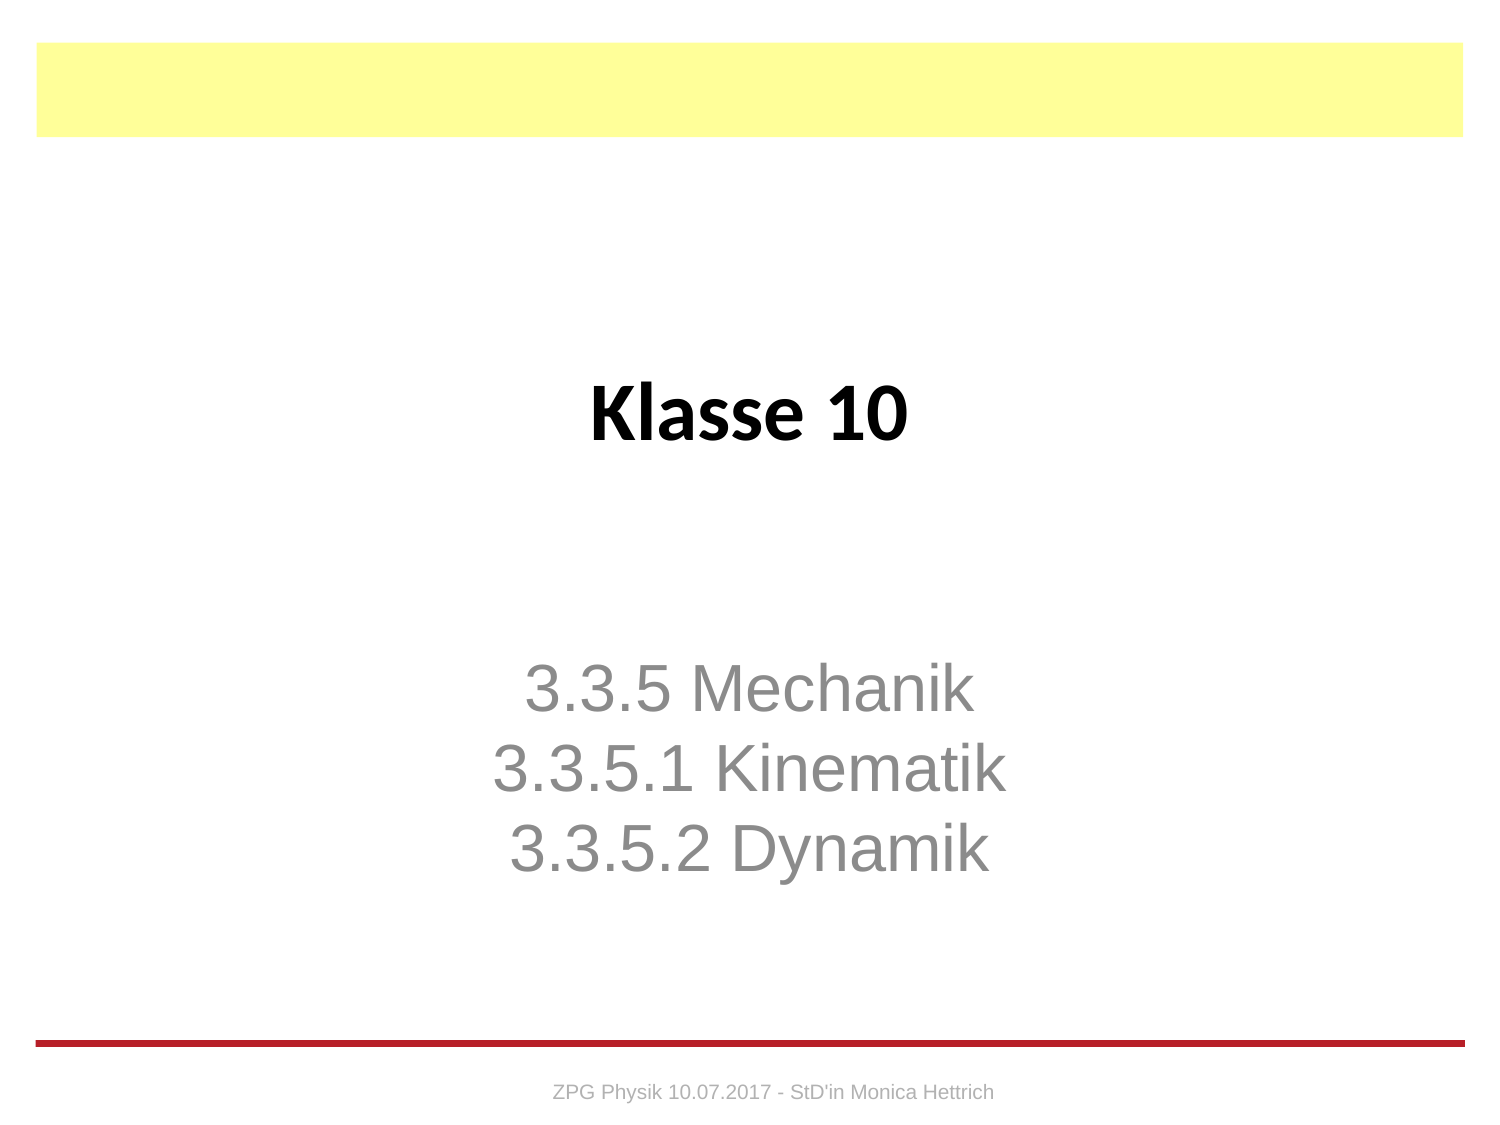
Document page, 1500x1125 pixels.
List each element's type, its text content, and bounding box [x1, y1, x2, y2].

footer ZPG Physik 10.07.2017 - StD'in Monica Hettrich [407, 1061, 1140, 1122]
subtitle 3.3.5 Mechanik 3.3.5.1 Kinematik 3.3.5.2 Dynamik [225, 637, 1275, 925]
title Klasse 10 [112, 349, 1388, 591]
